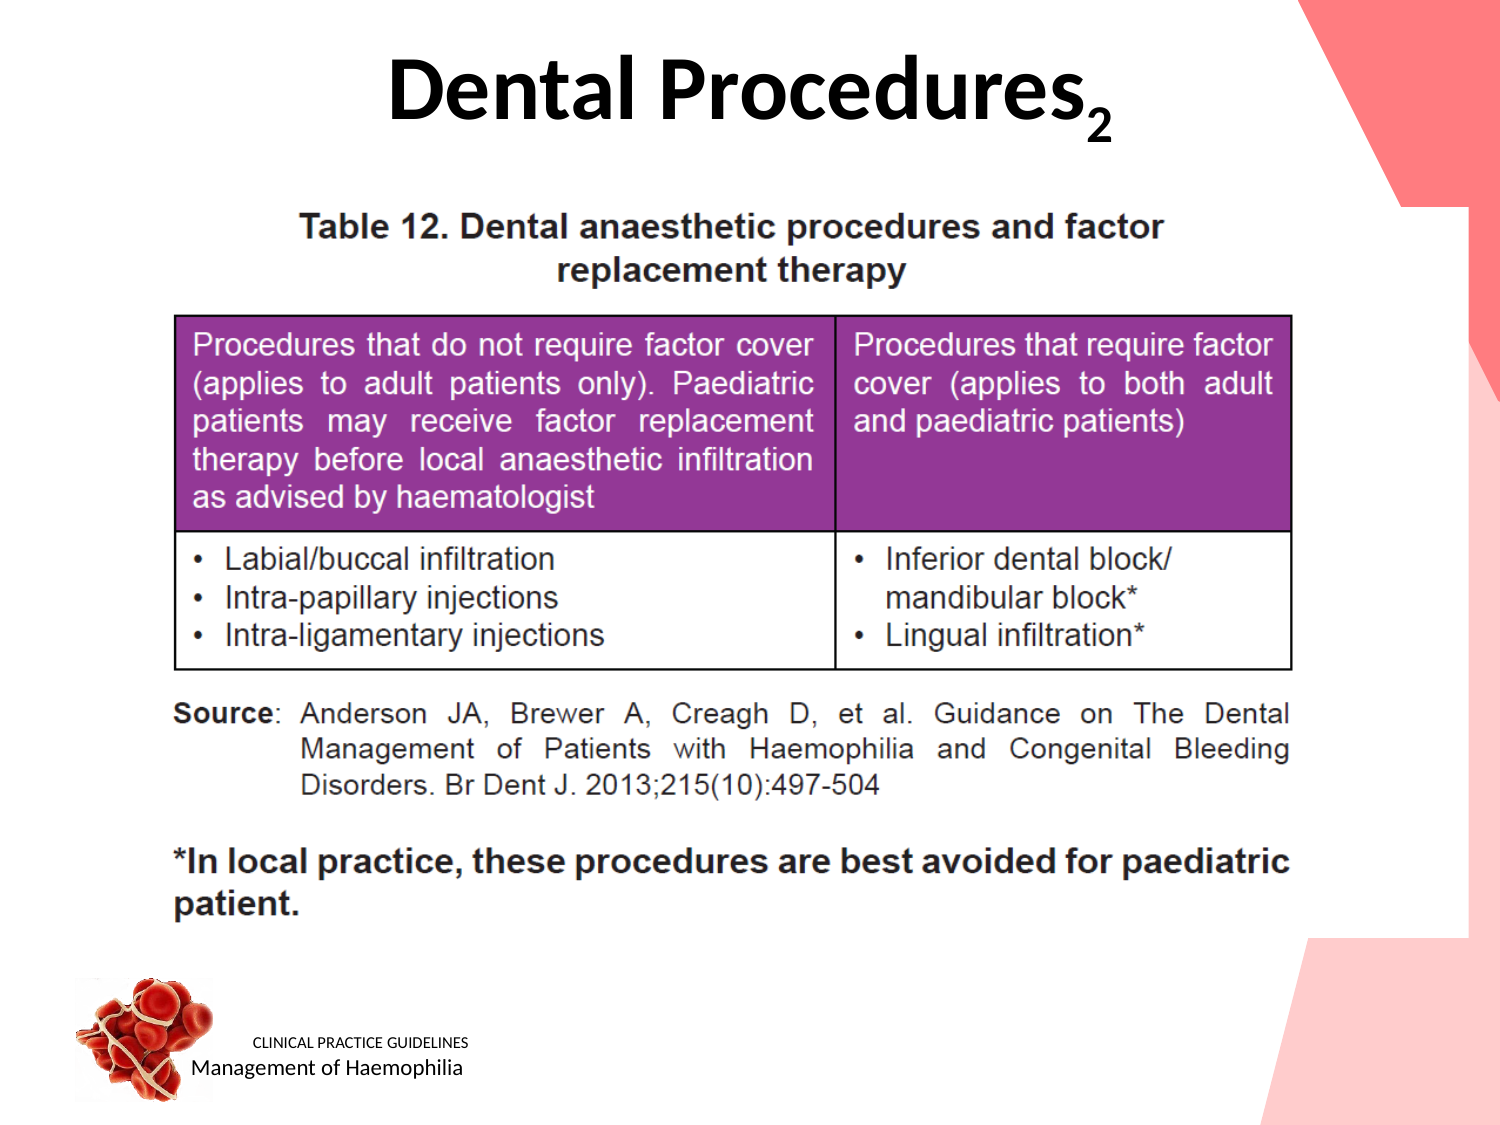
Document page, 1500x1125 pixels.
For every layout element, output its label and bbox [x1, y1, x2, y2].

picture [5, 207, 1469, 939]
text_box [74, 0, 1500, 1125]
